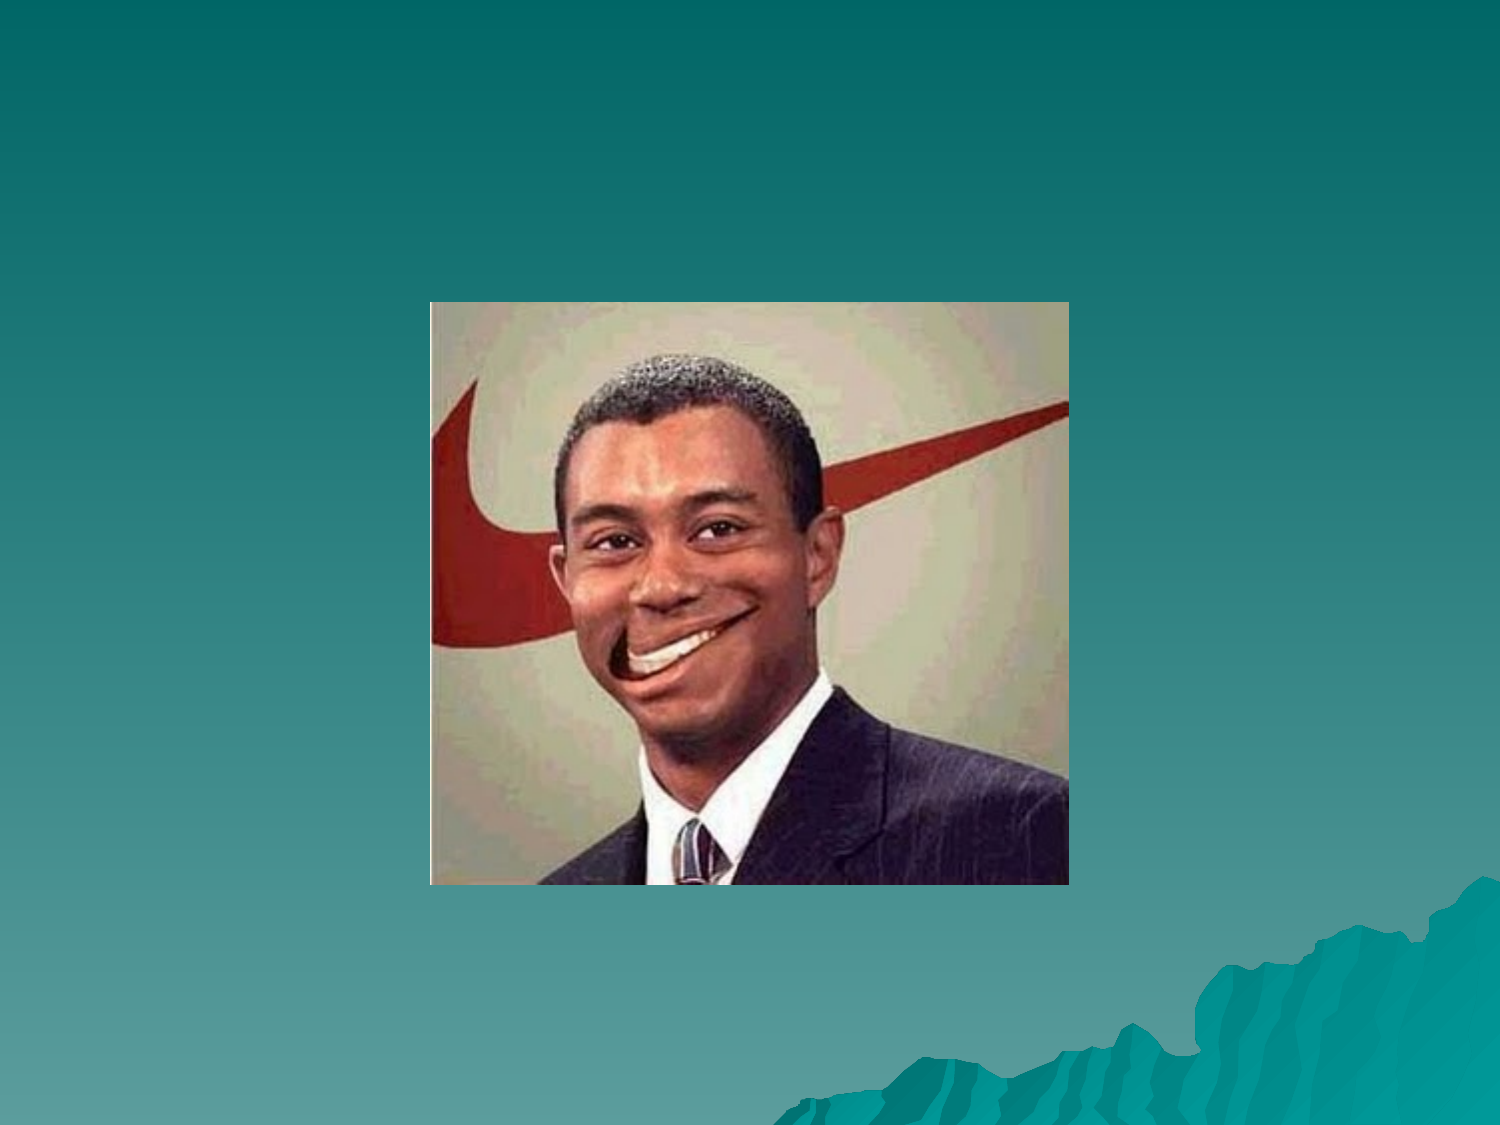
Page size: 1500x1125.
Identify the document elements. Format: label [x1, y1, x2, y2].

picture [430, 302, 1070, 886]
